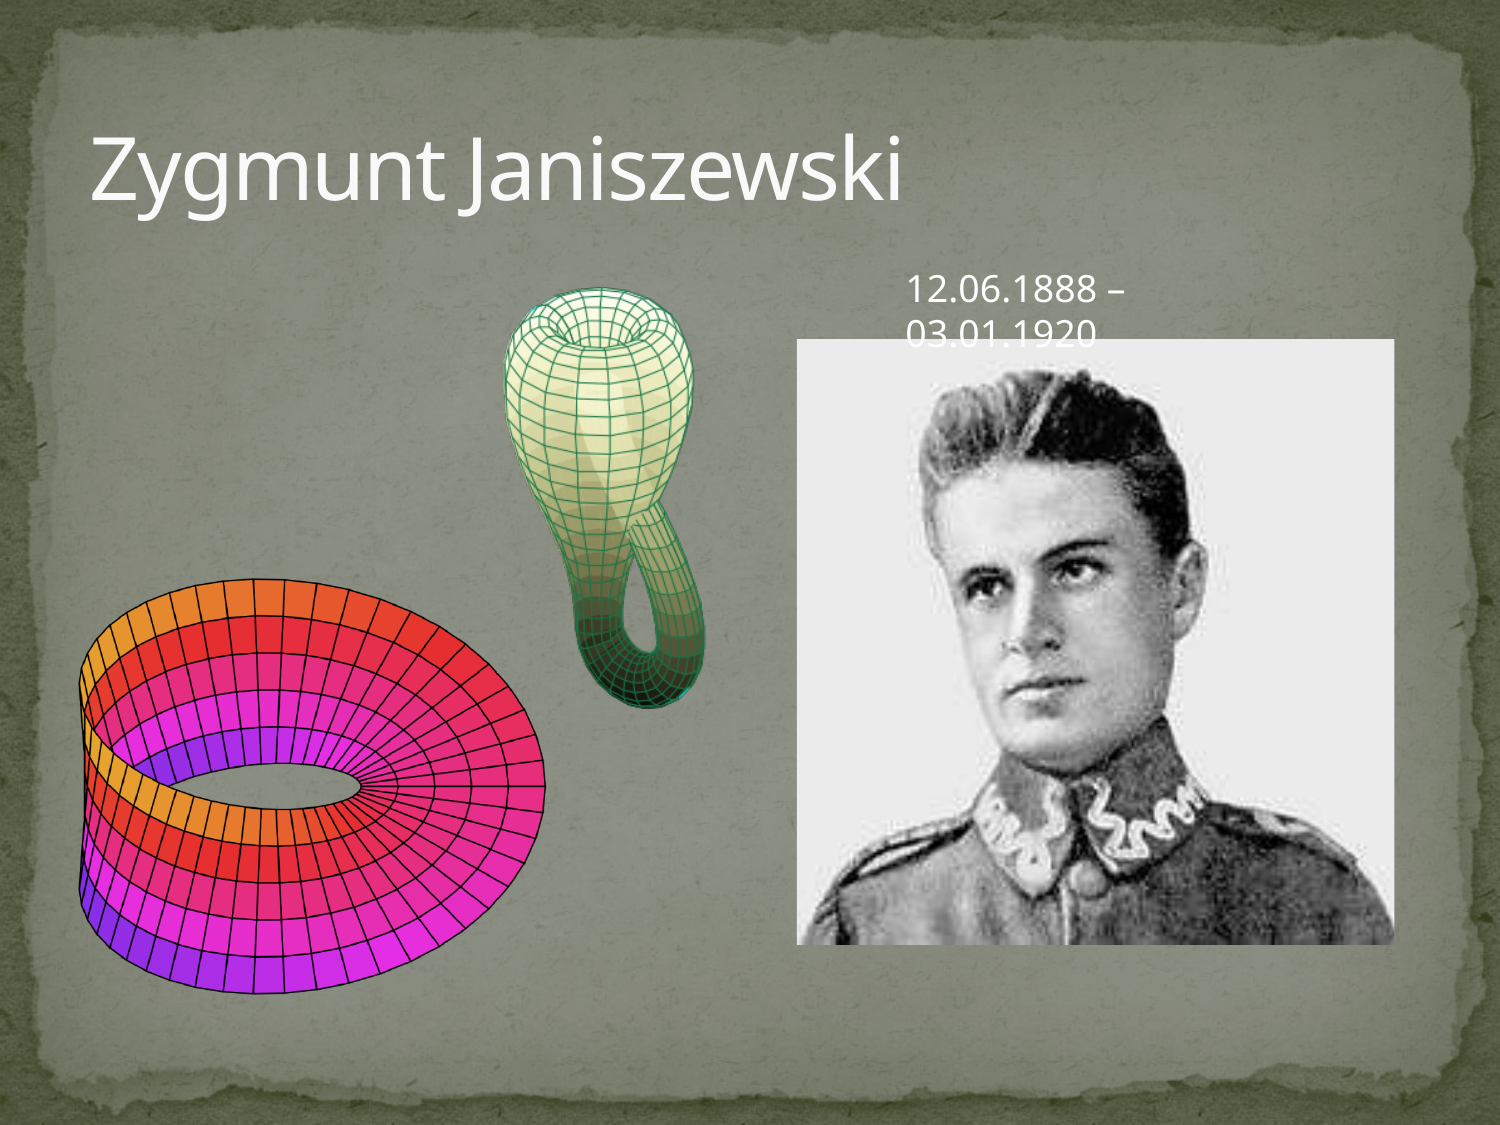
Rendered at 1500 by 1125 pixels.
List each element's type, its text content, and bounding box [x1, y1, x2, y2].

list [799, 342, 1394, 944]
text_box 12.06.1888 – 03.01.1920 [890, 257, 1313, 329]
title Zygmunt Janiszewski [74, 24, 1425, 225]
picture [46, 281, 718, 1025]
